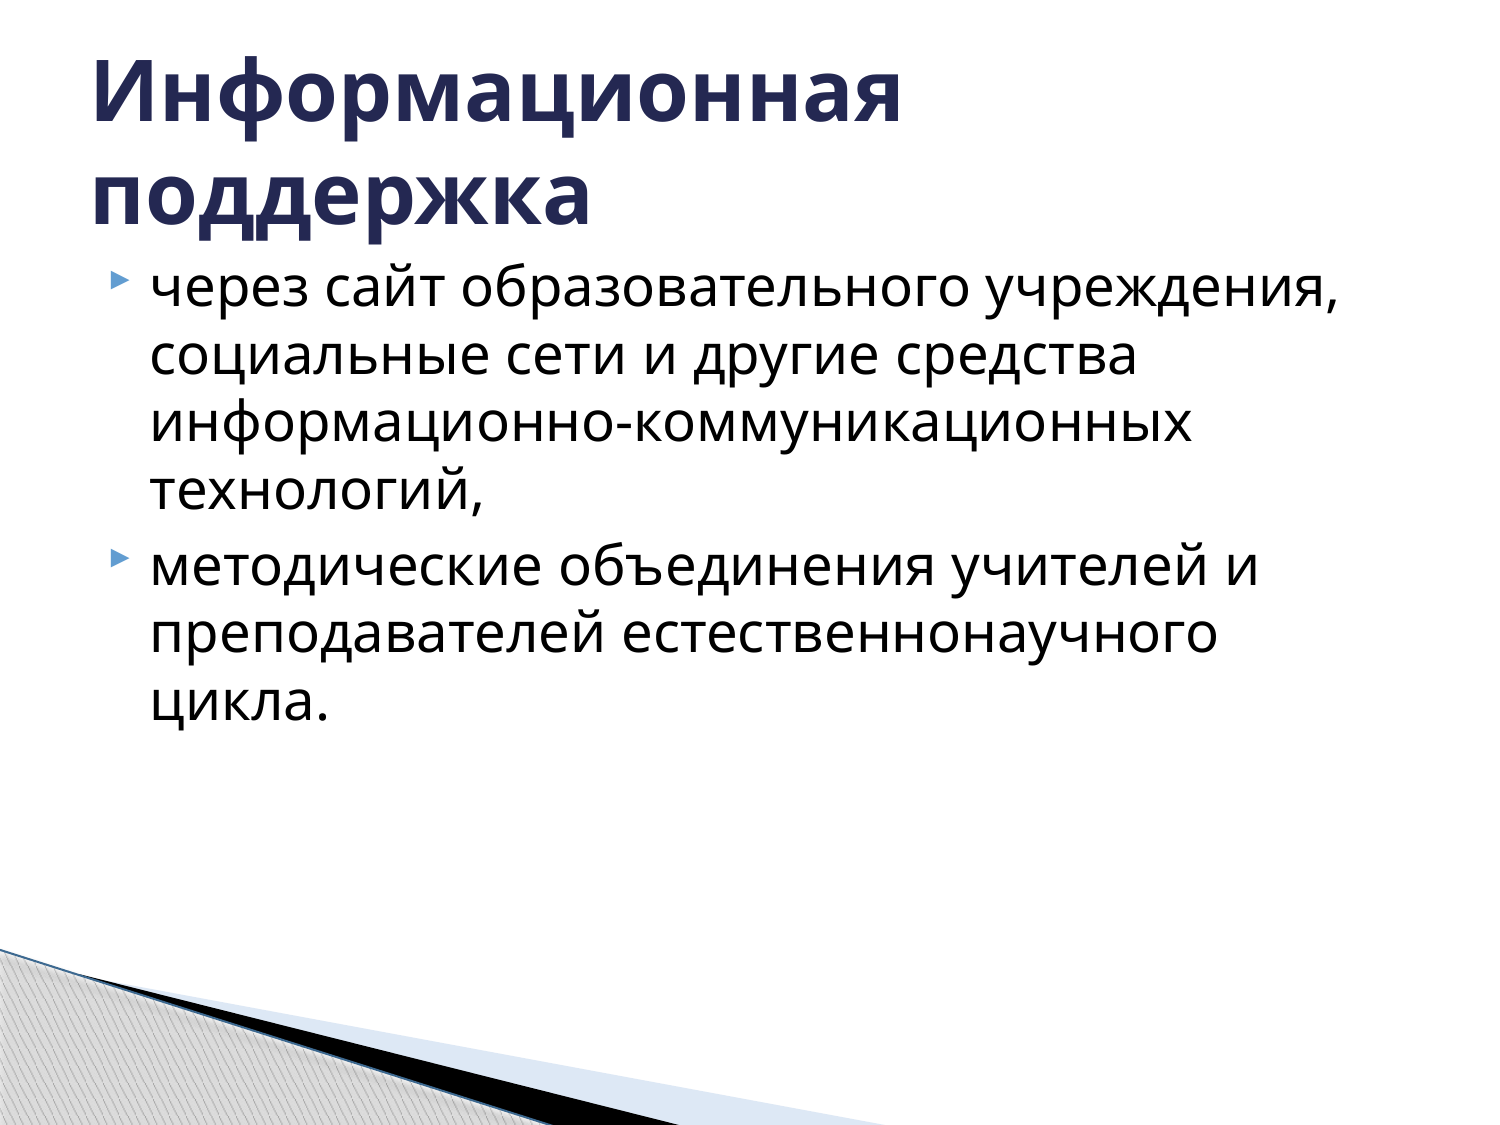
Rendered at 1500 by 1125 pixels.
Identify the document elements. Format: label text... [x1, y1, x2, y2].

list через сайт образовательного учреждения, социальные сети и другие средства информационно-коммуникационных технологий, методические объединения учителей и преподавателей естественнонаучного цикла. [75, 243, 1425, 740]
title Информационная поддержка [75, 45, 1425, 233]
